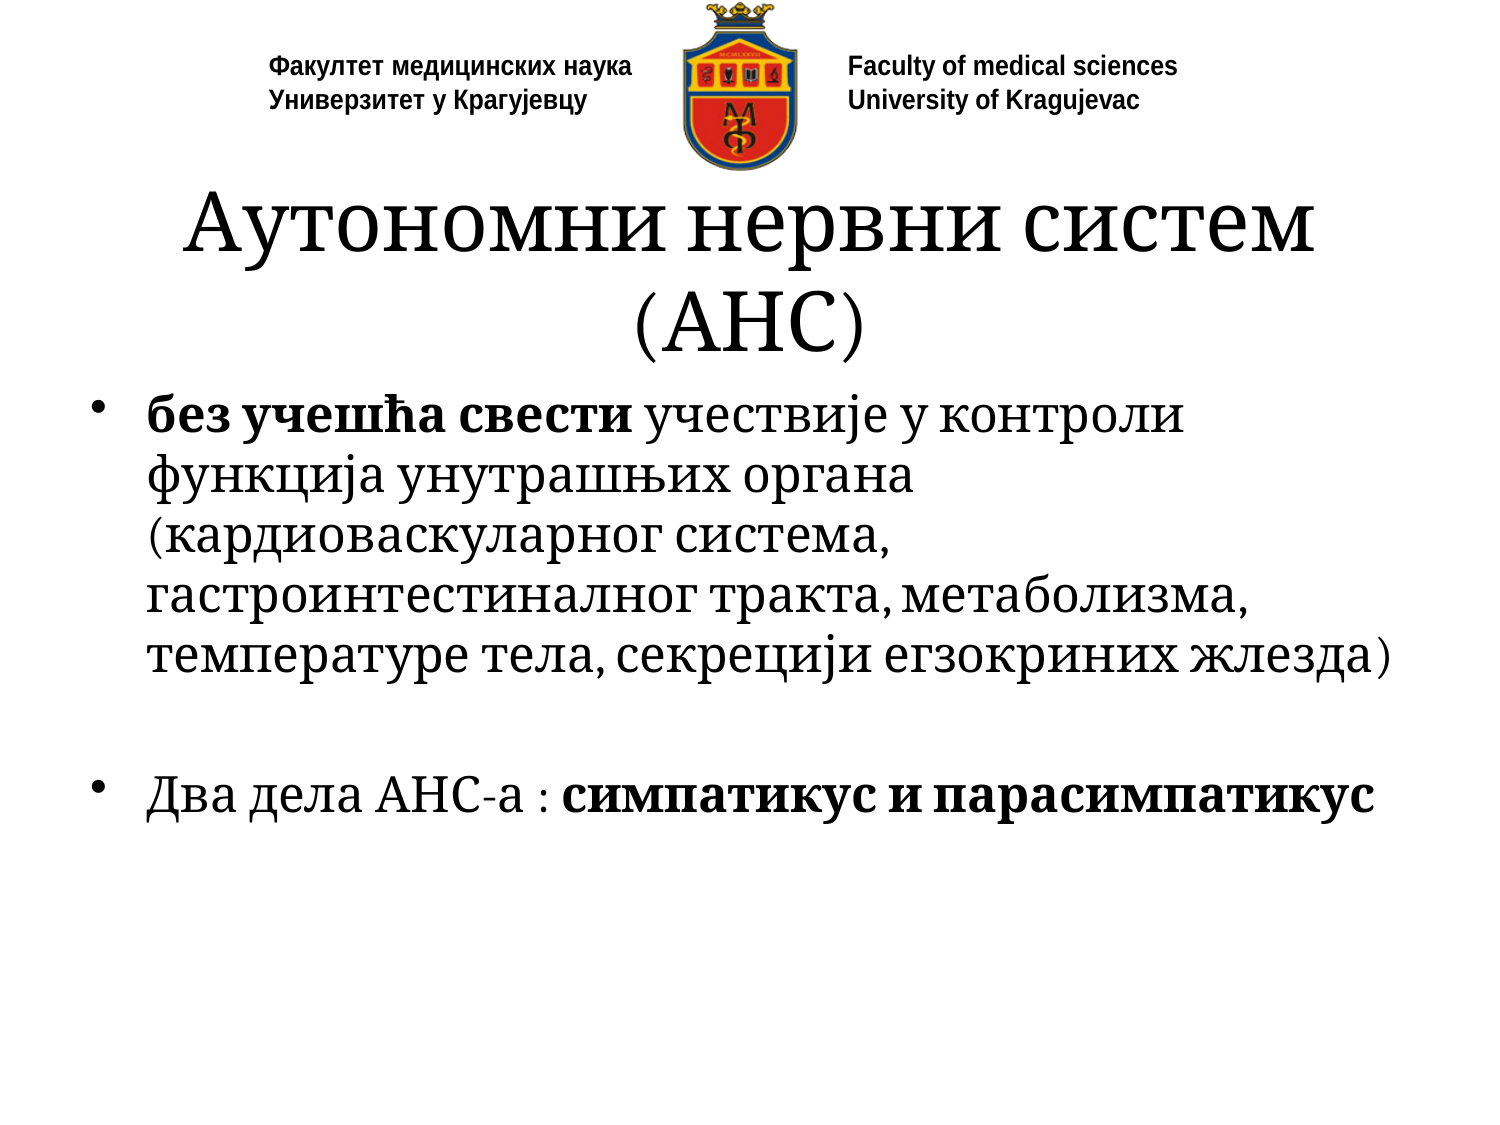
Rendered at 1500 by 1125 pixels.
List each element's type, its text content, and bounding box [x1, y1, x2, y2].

list без учешћа свести учествије у контроли функција унутрашњих органа (кардиоваскуларног система, гастроинтестиналног тракта, метаболизма, температуре тела, секрецији егзокриних жлезда) Два дела АНС-а : симпатикус и парасимпатикус [74, 374, 1426, 1118]
title Аутономни нервни систем (АНС) [74, 173, 1426, 362]
